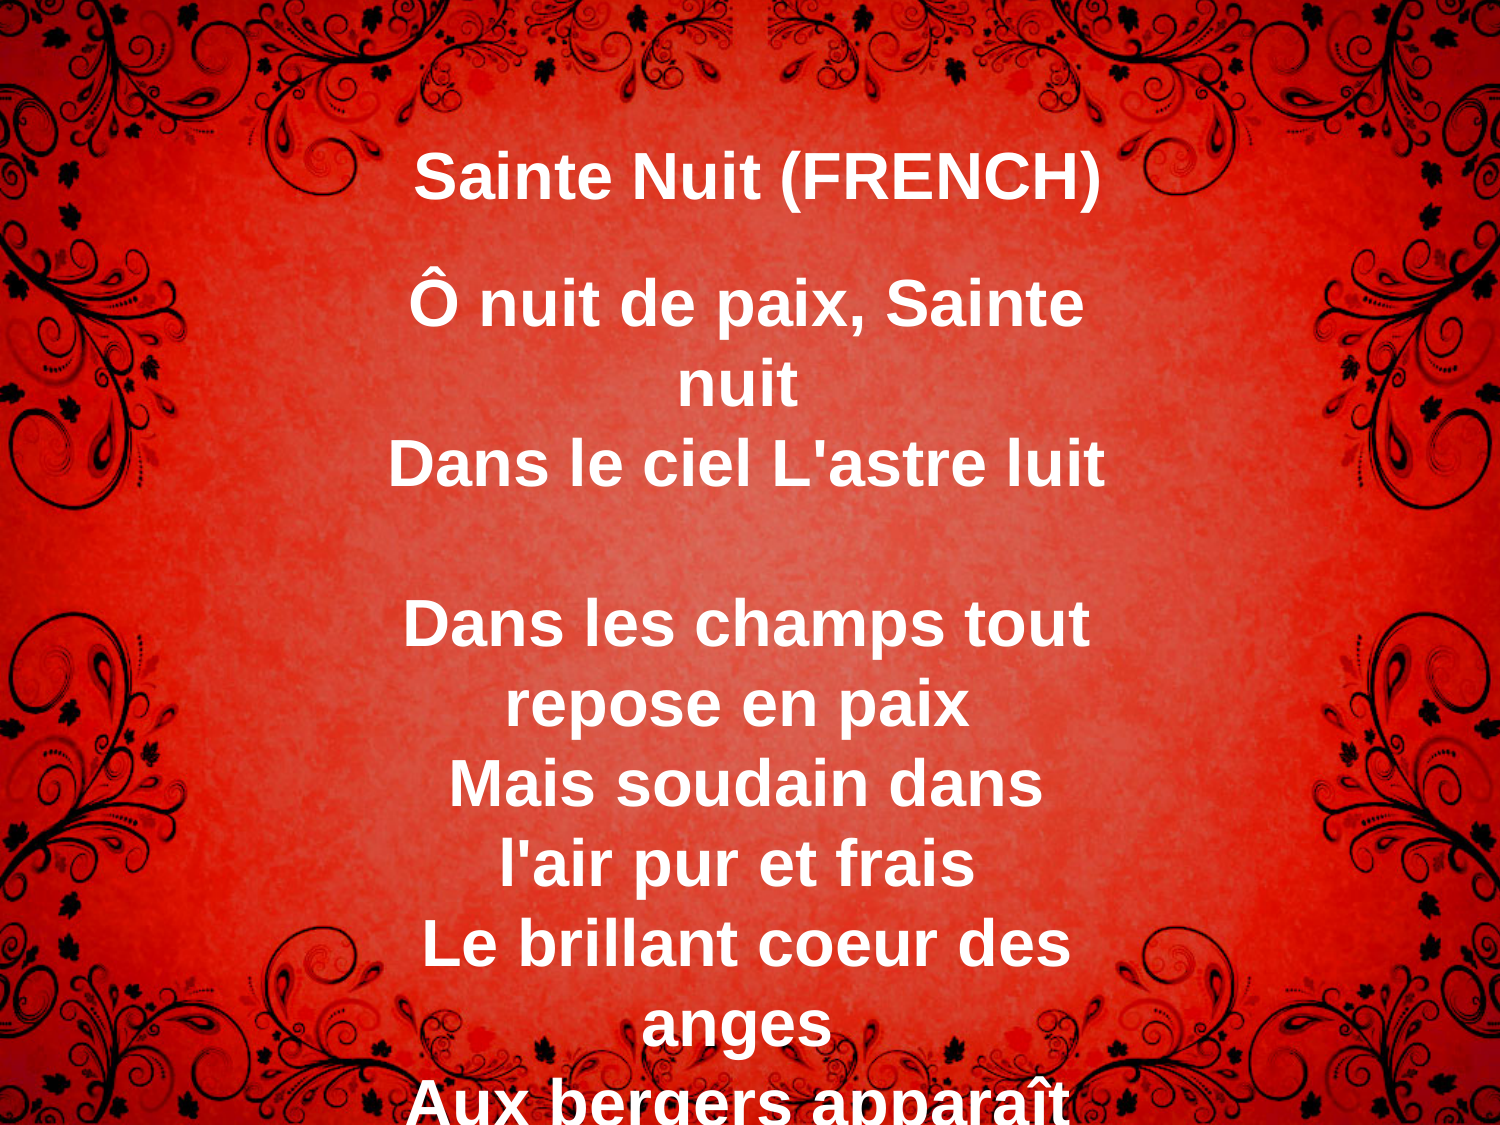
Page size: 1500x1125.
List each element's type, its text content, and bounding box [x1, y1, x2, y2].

text_box Sainte Nuit (FRENCH) [398, 125, 1118, 221]
picture [0, 0, 1500, 1125]
text_box Ô nuit de paix, Sainte nuit Dans le ciel L'astre luit Dans les champs tout repose en paix Mais soudain dans l'air pur et frais Le brillant coeur des anges Aux bergers apparaît [371, 172, 1122, 1125]
